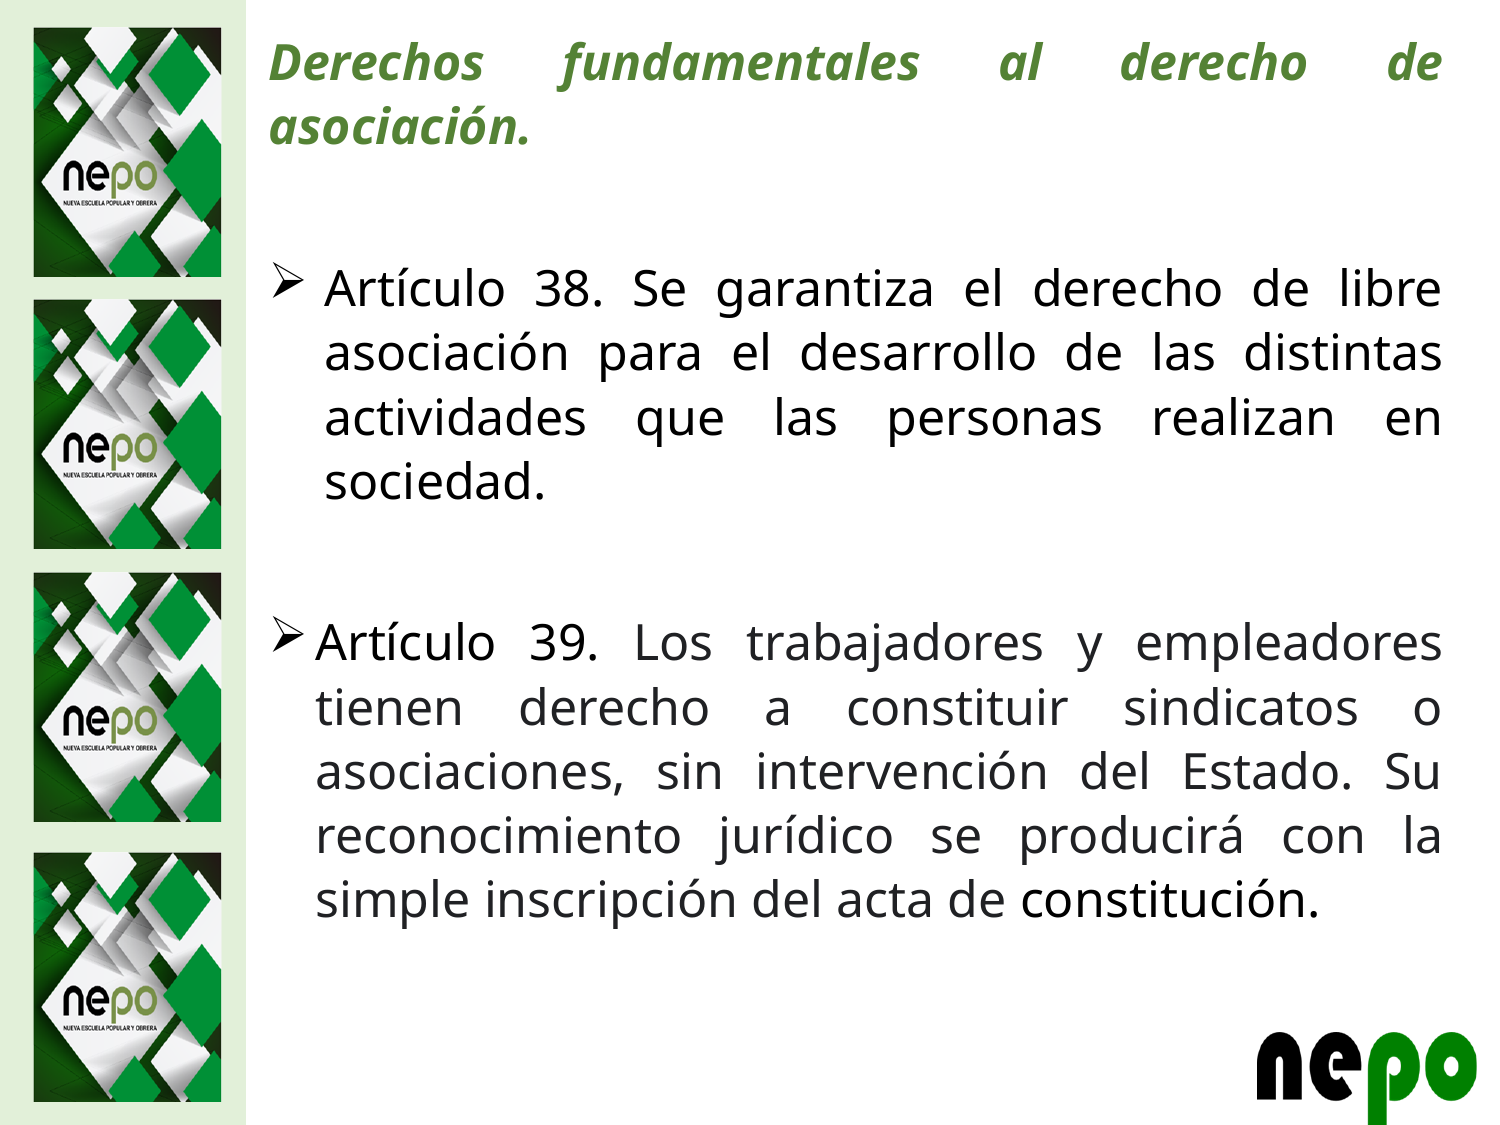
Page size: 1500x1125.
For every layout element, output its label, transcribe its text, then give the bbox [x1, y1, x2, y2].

picture [0, 0, 246, 1125]
picture [1257, 1032, 1477, 1125]
text_box Derechos fundamentales al derecho de asociación. Artículo 38. Se garantiza el derecho de libre asociación para el desarrollo de las distintas actividades que las personas realizan en sociedad. Artículo 39. Los trabajadores y empleadores tienen derecho a constituir sindicatos o asociaciones, sin intervención del Estado. Su reconocimiento jurídico se producirá con la simple inscripción del acta de constitución. [253, 19, 1459, 1064]
